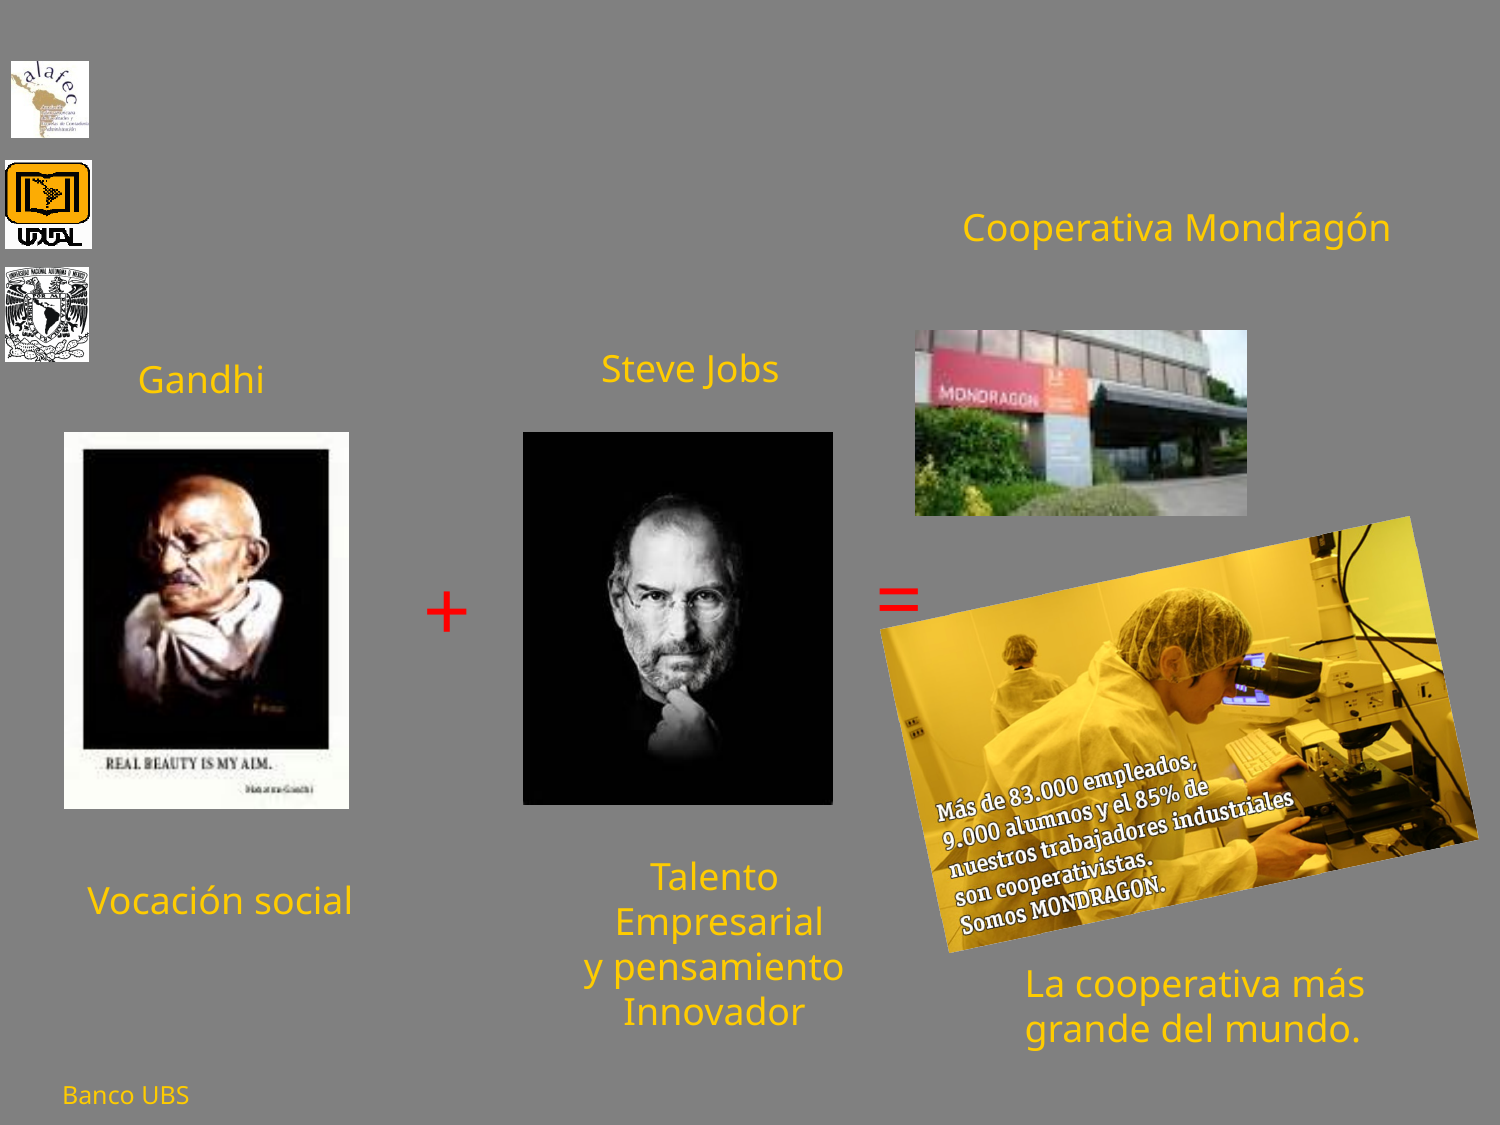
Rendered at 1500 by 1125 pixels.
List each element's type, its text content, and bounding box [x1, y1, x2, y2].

picture [881, 517, 1478, 952]
picture [915, 330, 1247, 516]
picture [5, 160, 92, 249]
picture [64, 432, 349, 809]
picture [523, 432, 834, 805]
text_box Talento Empresarial y pensamiento Innovador [569, 846, 870, 1086]
text_box Vocación social [72, 869, 369, 930]
picture [11, 61, 89, 138]
text_box = [860, 538, 938, 654]
text_box + [408, 550, 486, 666]
picture [5, 267, 89, 362]
text_box Banco UBS [47, 1072, 205, 1117]
text_box Steve Jobs [586, 337, 805, 398]
text_box Cooperativa Mondragón [947, 196, 1408, 256]
text_box La cooperativa más grande del mundo. [1009, 952, 1465, 1058]
text_box Gandhi [122, 348, 281, 409]
